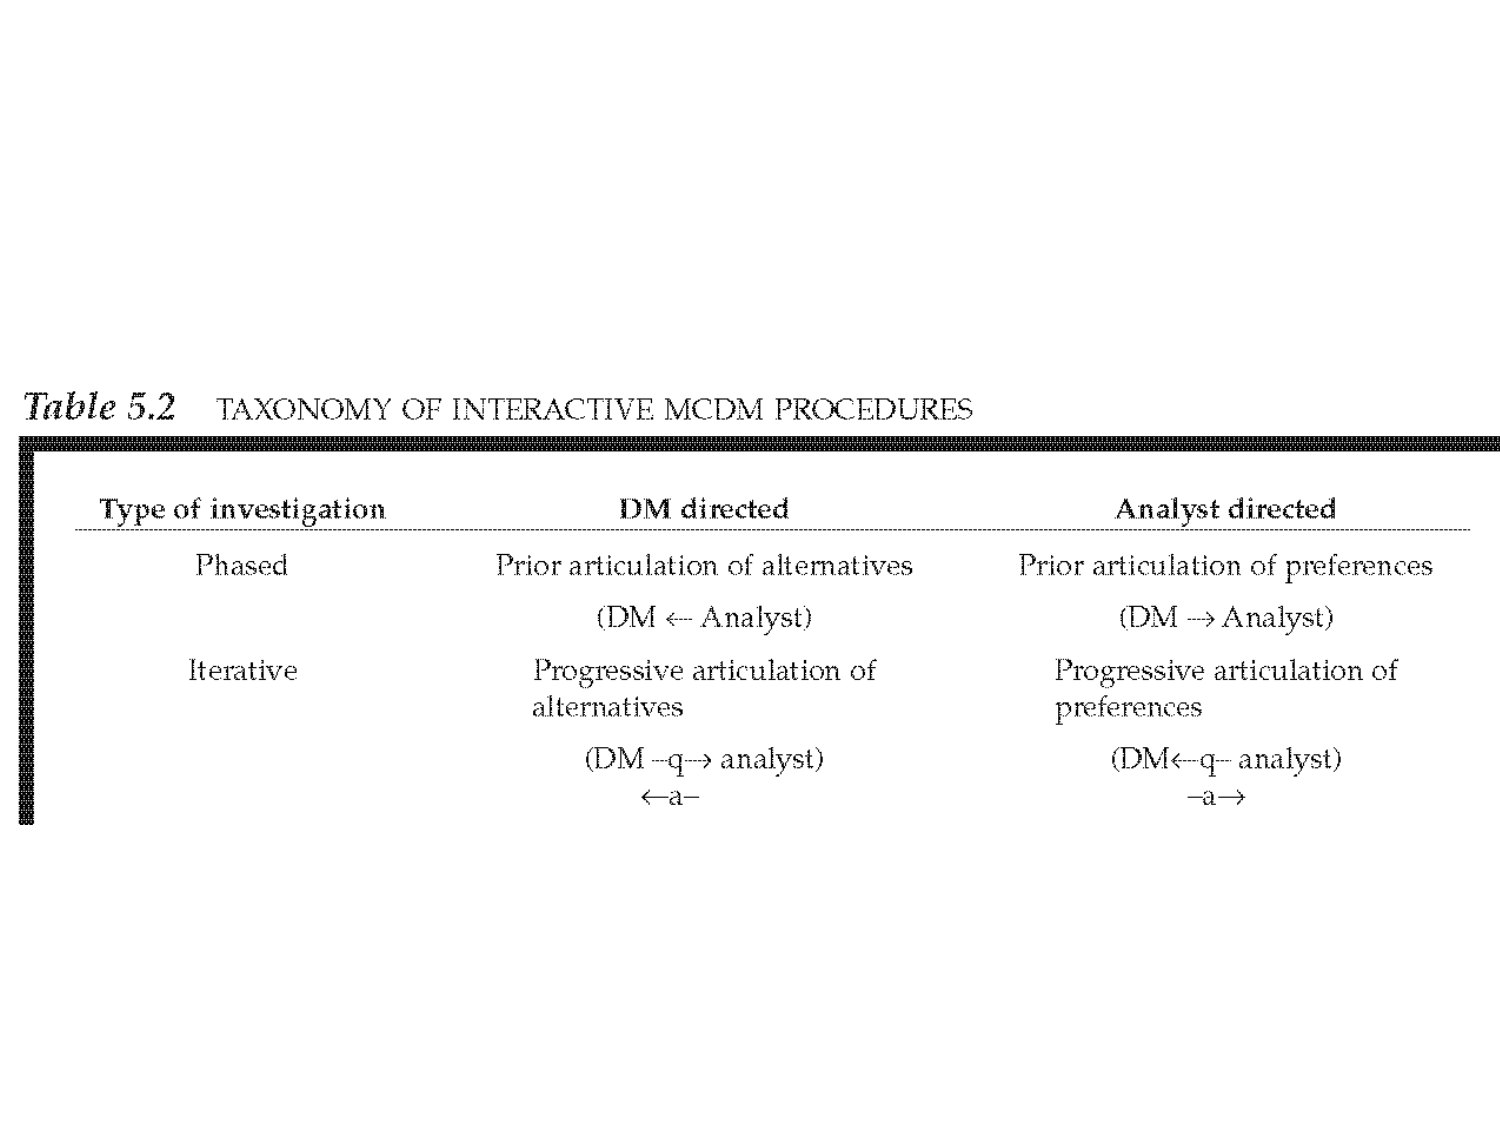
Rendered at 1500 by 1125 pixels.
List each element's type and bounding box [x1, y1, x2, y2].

picture [0, 382, 1500, 826]
